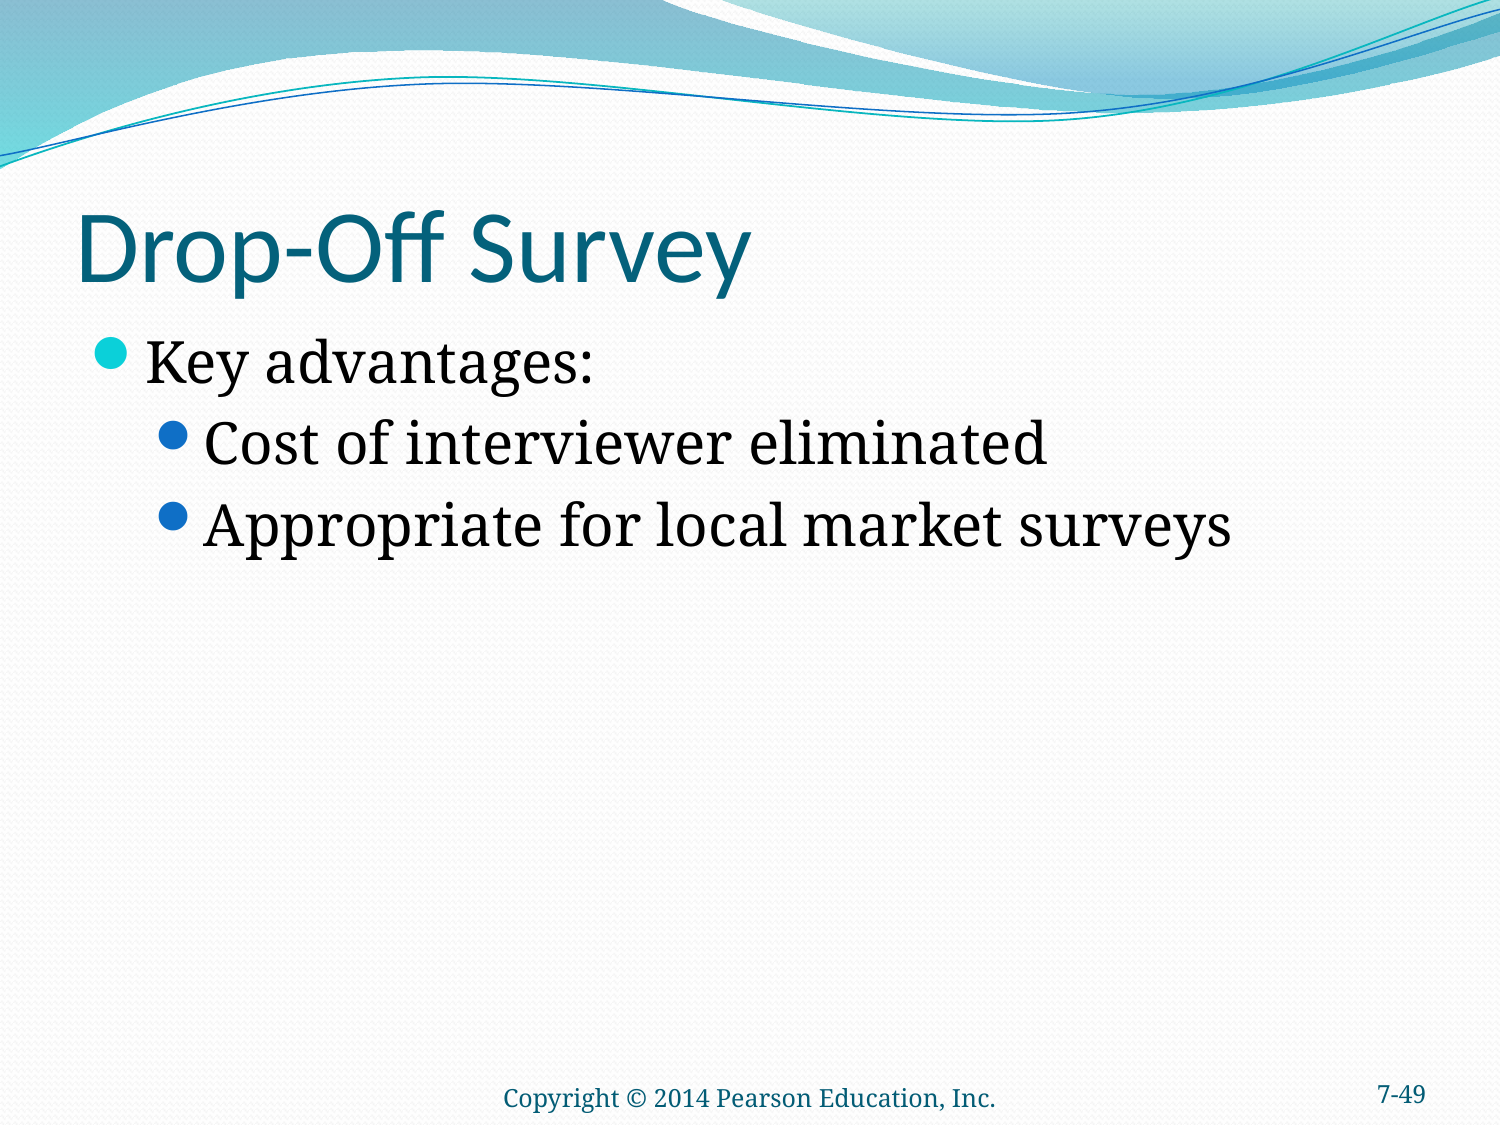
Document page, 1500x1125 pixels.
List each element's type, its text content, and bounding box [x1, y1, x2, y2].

title Drop-Off Survey [74, 115, 1426, 304]
list Key advantages: Cost of interviewer eliminated Appropriate for local market surveys [74, 317, 1426, 1038]
